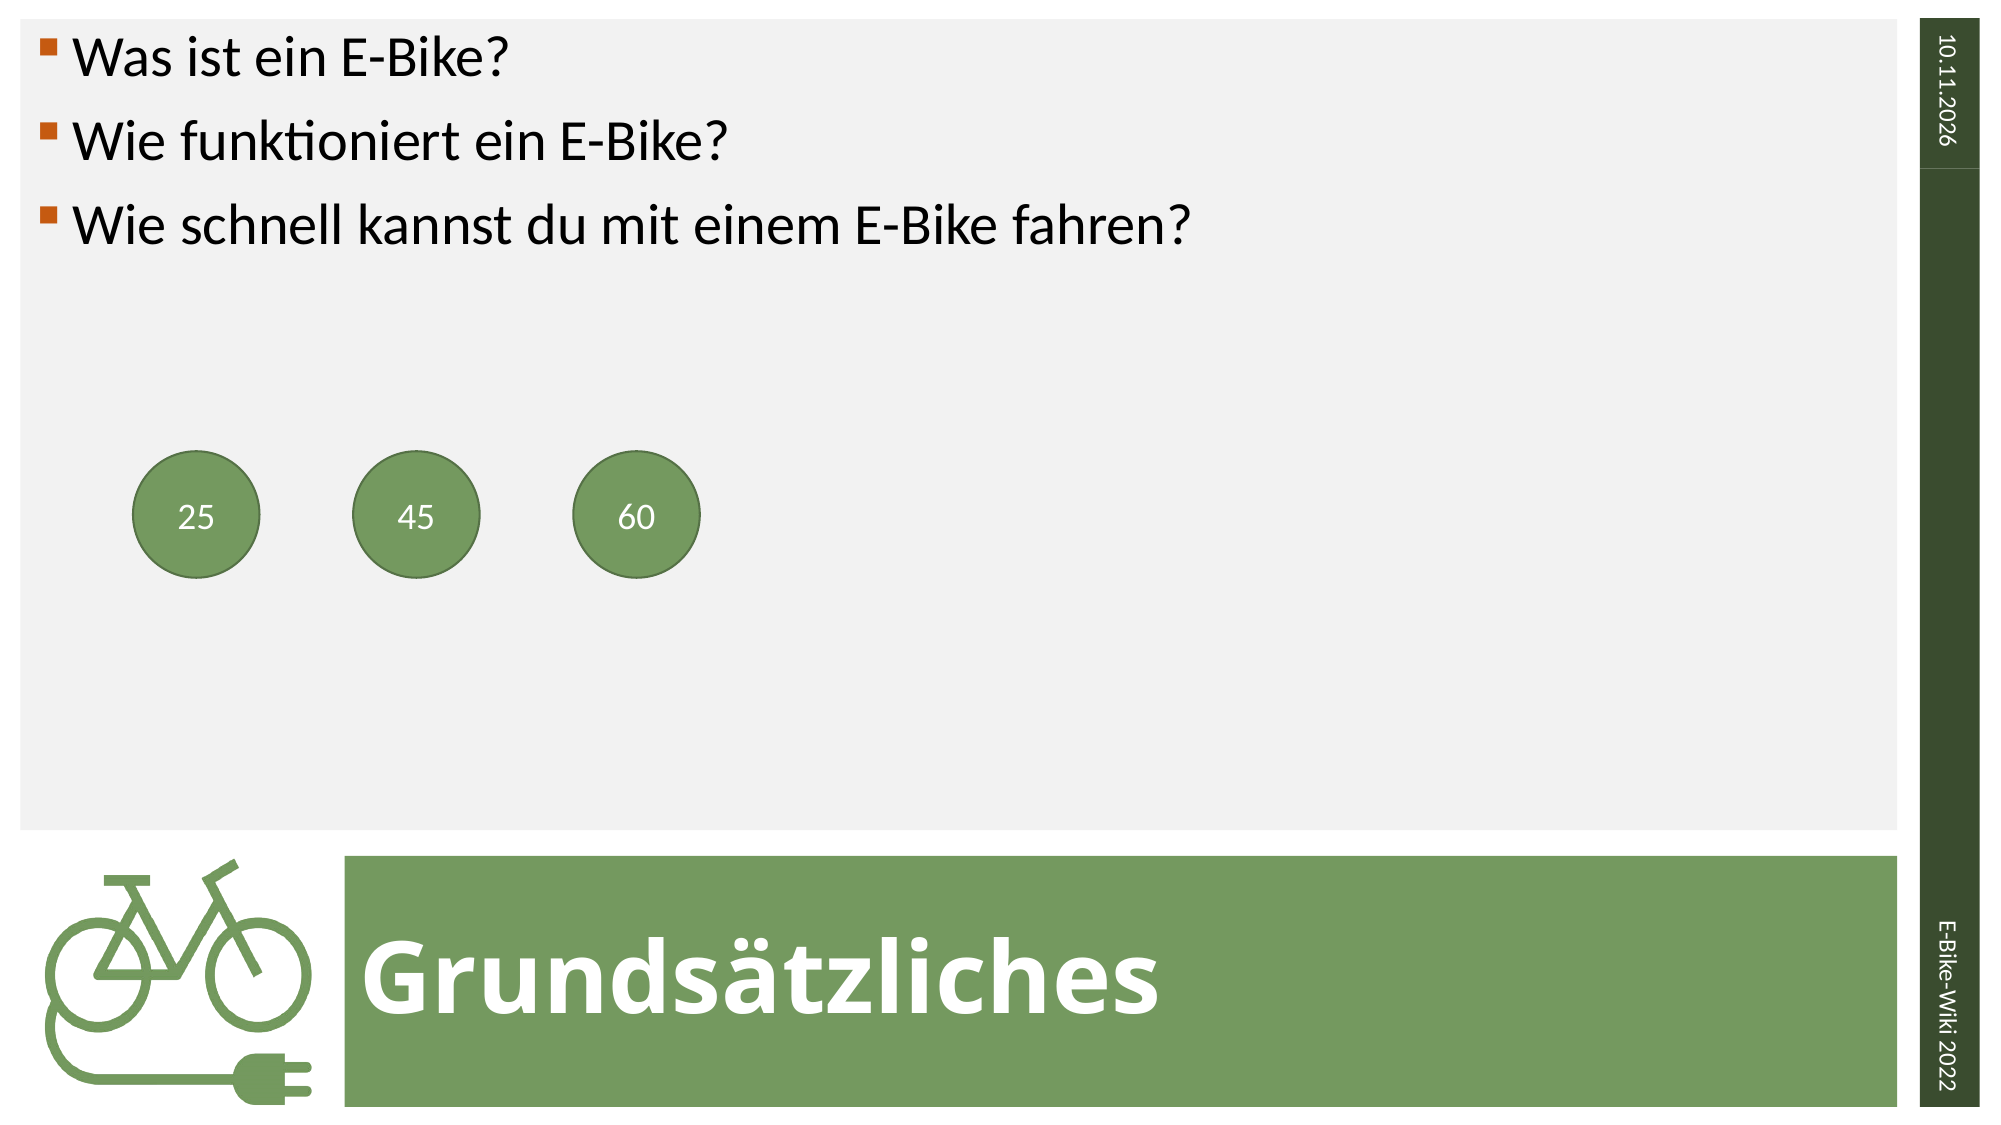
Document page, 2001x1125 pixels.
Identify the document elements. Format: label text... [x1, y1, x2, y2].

text_box 45 [352, 450, 481, 579]
title Grundsätzliches [344, 855, 1898, 1107]
text_box 25 [131, 450, 261, 579]
footer E-Bike-Wiki 2022 [1919, 168, 1980, 1107]
text_box 60 [572, 450, 701, 579]
list Was ist ein E-Bike? Wie funktioniert ein E-Bike? Wie schnell kannst du mit einem E-Bike fahren? [20, 19, 1898, 831]
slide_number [1919, 18, 1980, 168]
picture [22, 831, 334, 1125]
